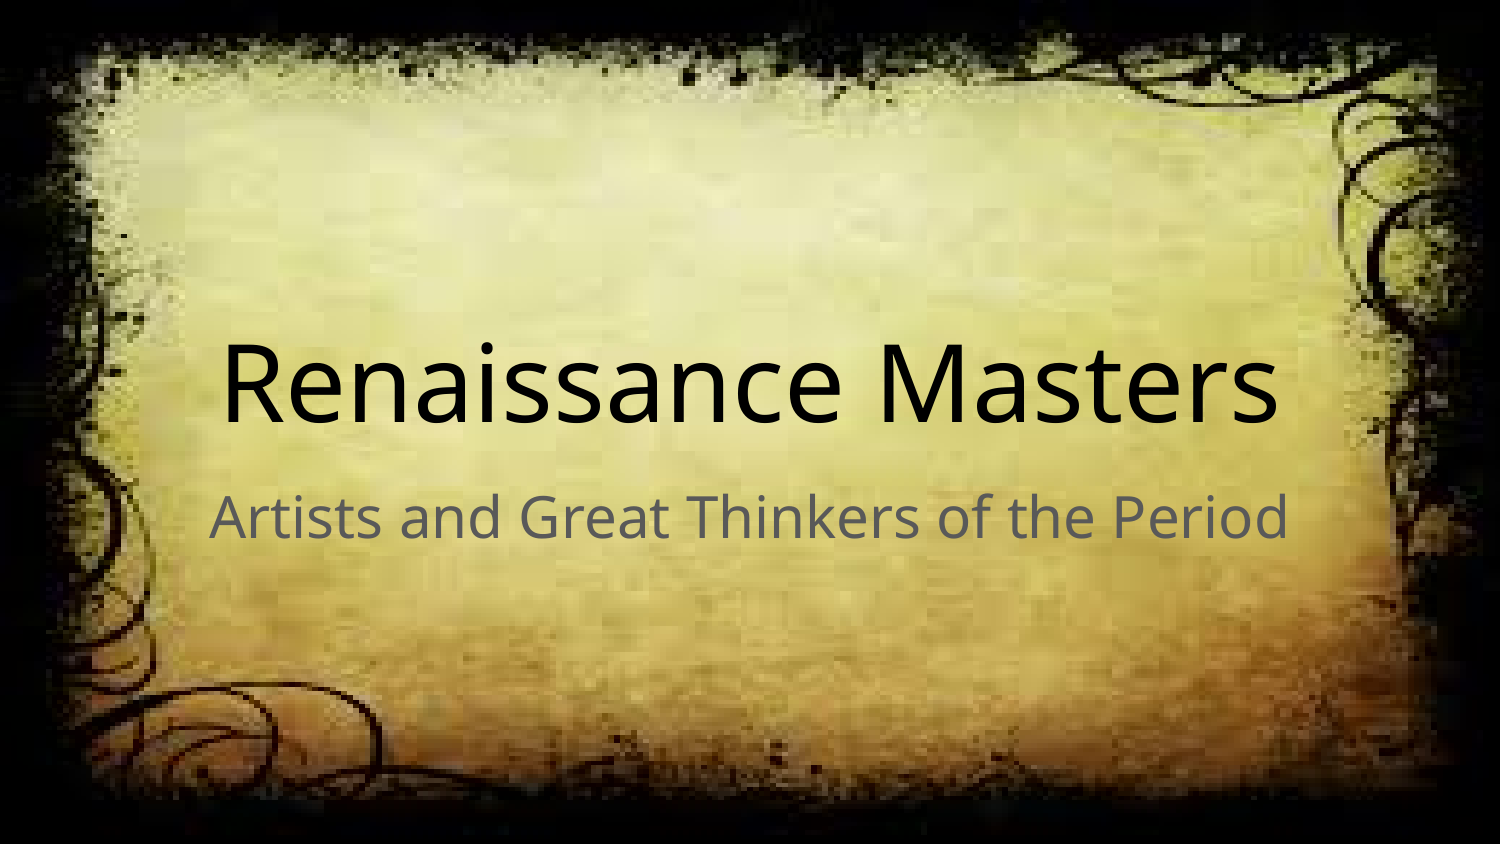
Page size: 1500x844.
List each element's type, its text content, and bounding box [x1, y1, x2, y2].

picture [0, 0, 1500, 844]
subtitle Artists and Great Thinkers of the Period [51, 464, 1449, 595]
title Renaissance Masters [51, 122, 1449, 459]
